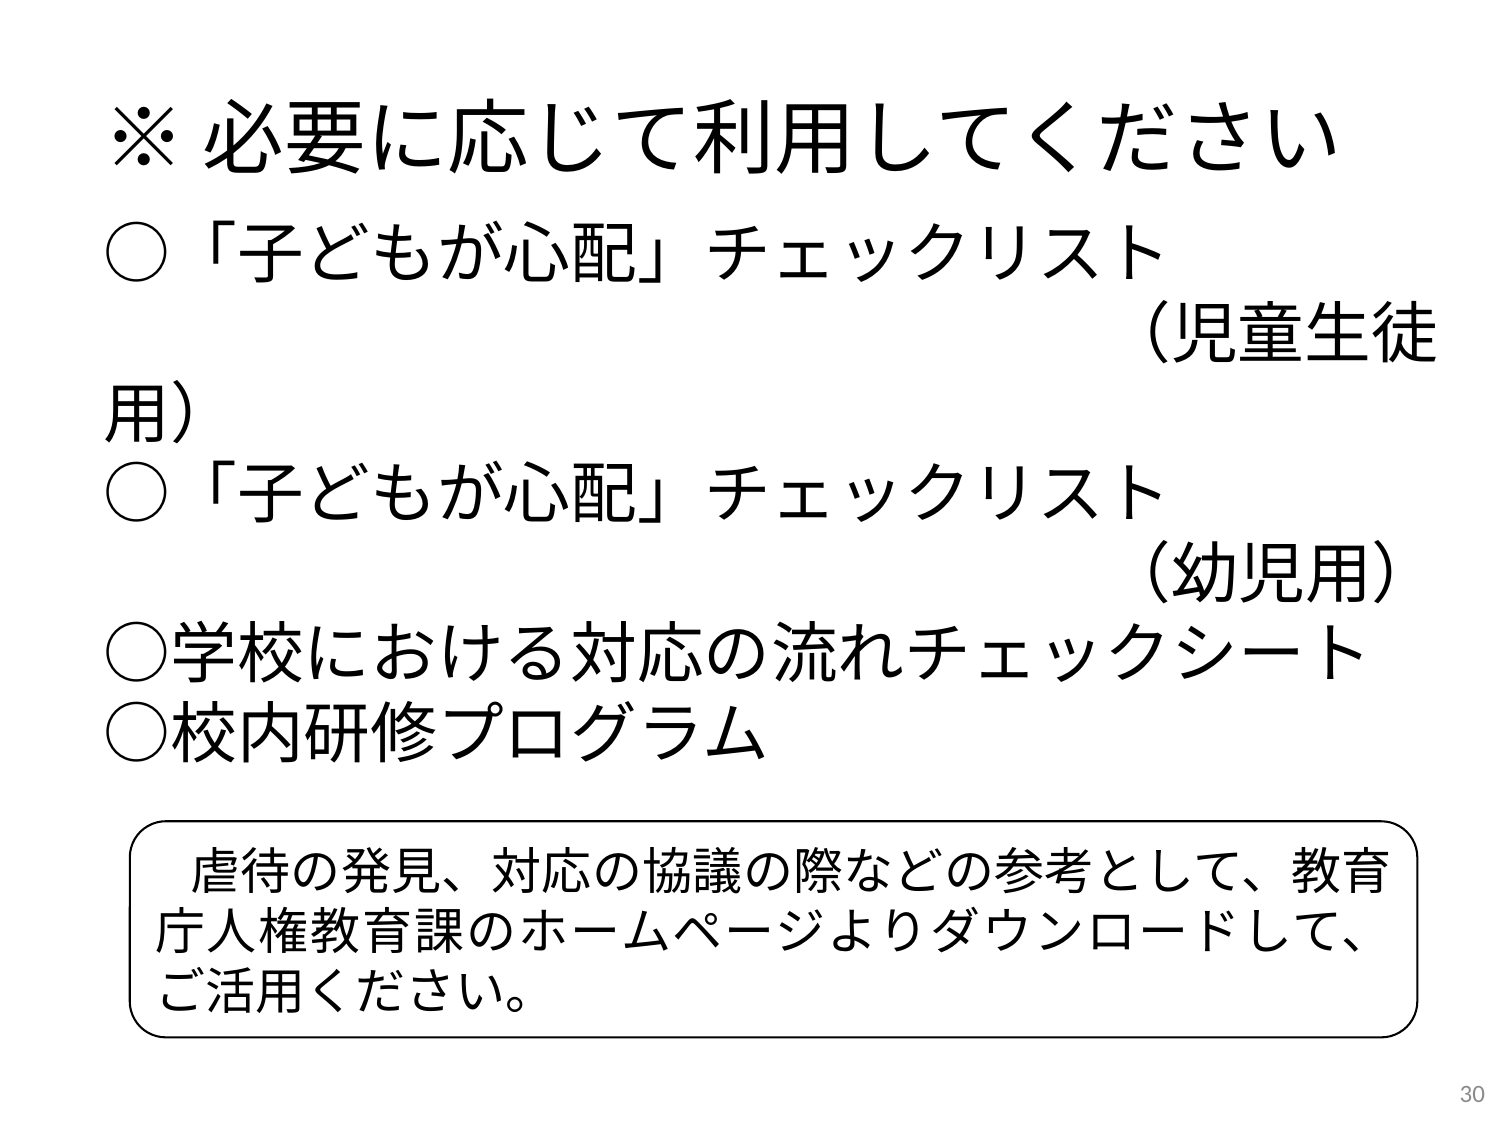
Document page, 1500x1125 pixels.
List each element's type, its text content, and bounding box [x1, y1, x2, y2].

title ※必要に応じて利用してください ○「子どもが心配」チェックリスト （児童生徒用） ○「子どもが心配」チェックリスト （幼児用） ○学校における対応の流れチェックシート ○校内研修プログラム [88, 78, 1459, 796]
slide_number 30 [1149, 1062, 1500, 1123]
text_box 虐待の発見、対応の協議の際などの参考として、教育庁人権教育課のホームページよりダウンロードして、ご活用ください。 [127, 819, 1420, 1040]
